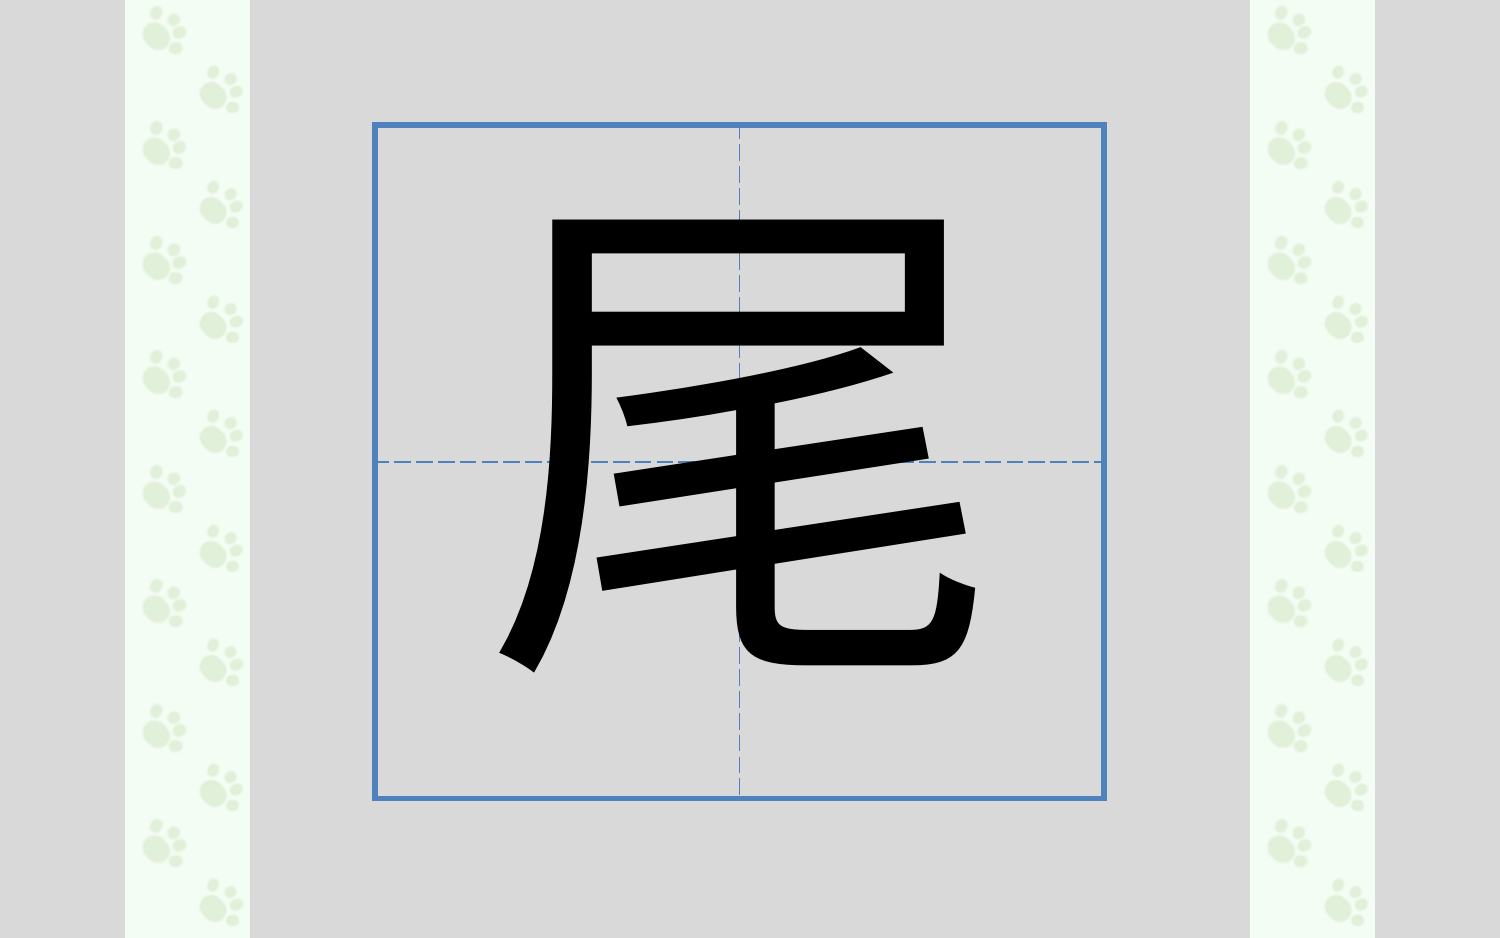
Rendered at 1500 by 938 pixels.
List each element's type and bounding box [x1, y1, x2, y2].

text_box [124, 0, 1376, 938]
